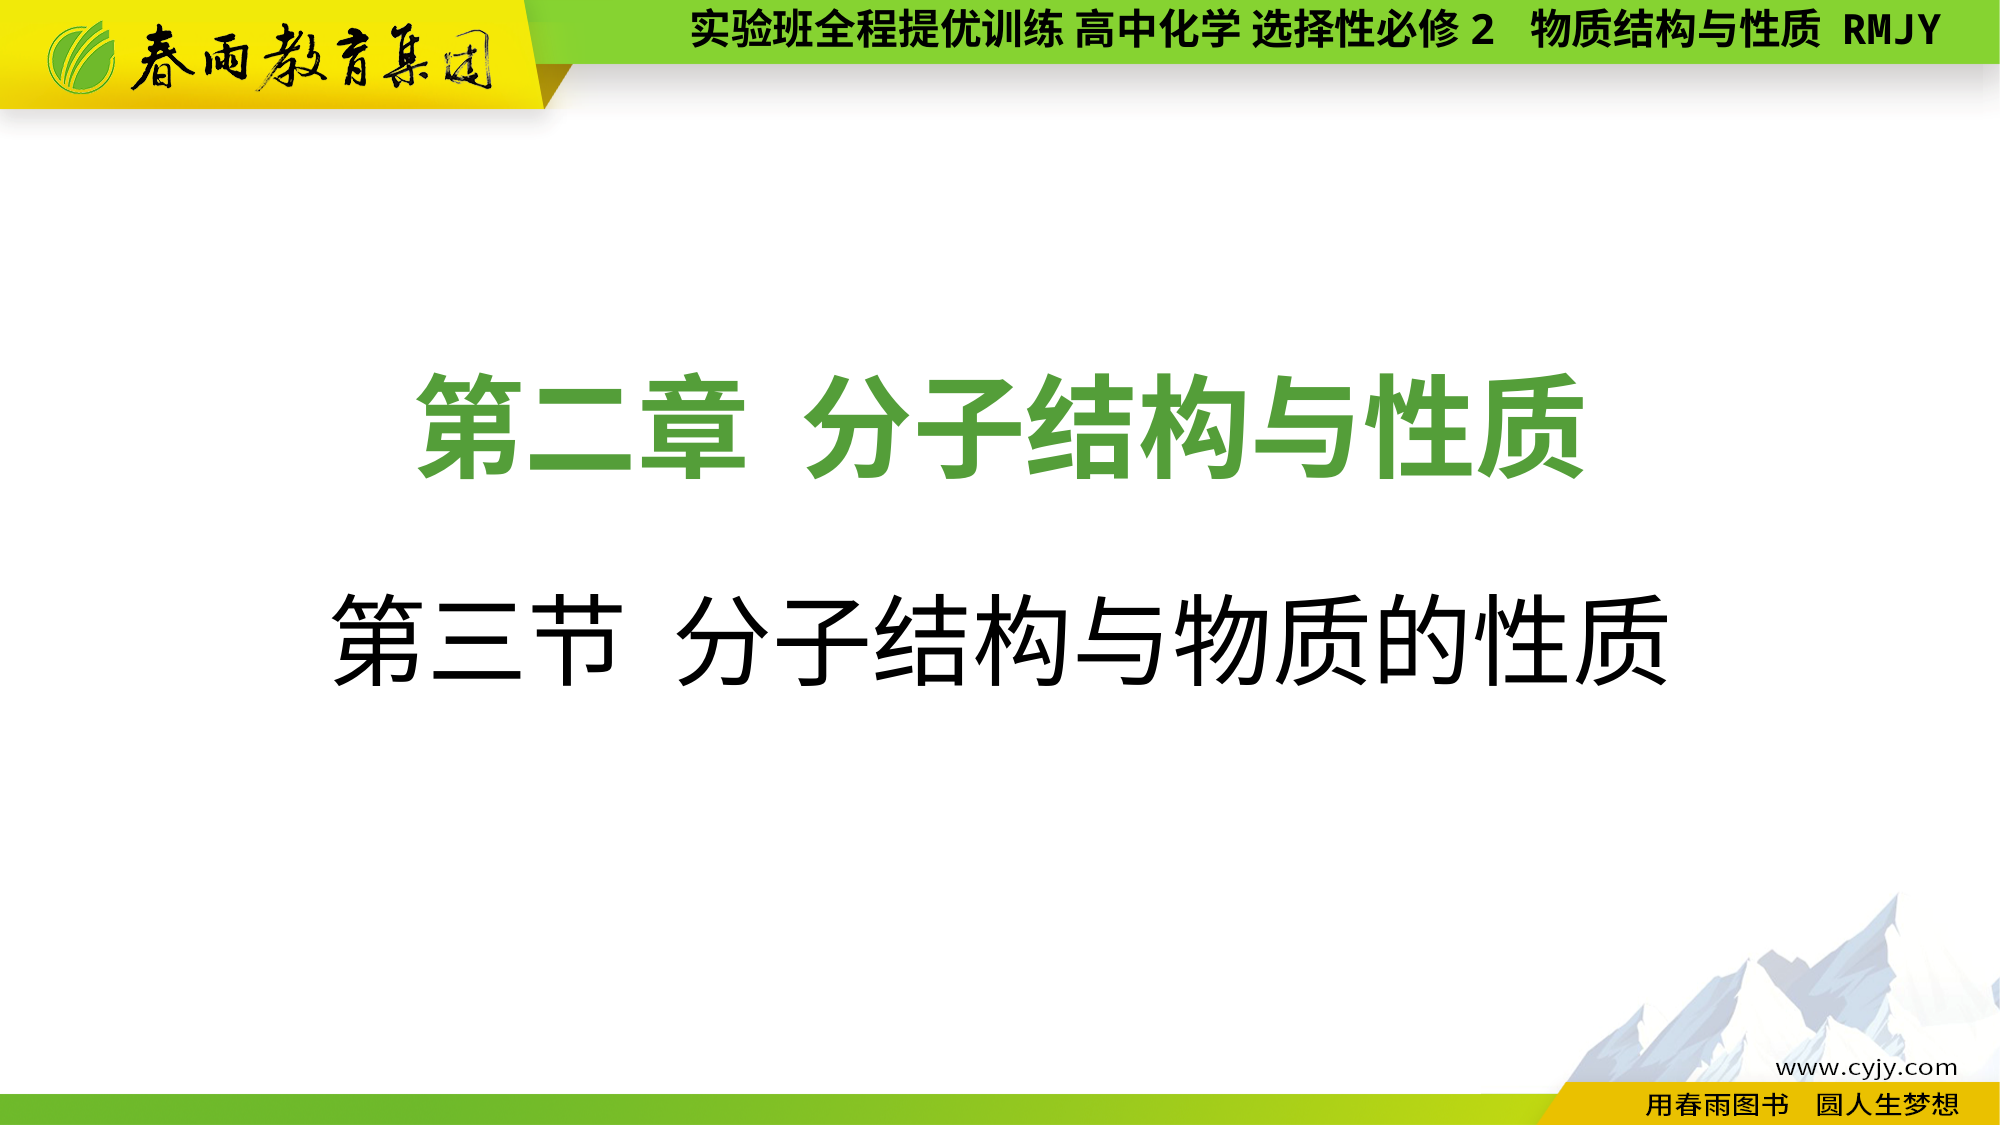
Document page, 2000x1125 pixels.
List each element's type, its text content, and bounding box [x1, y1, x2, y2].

picture [0, 0, 2000, 1125]
text_box 第三节 分子结构与物质的性质 [54, 511, 1946, 706]
text_box 第二章 分子结构与性质 [54, 282, 1946, 500]
